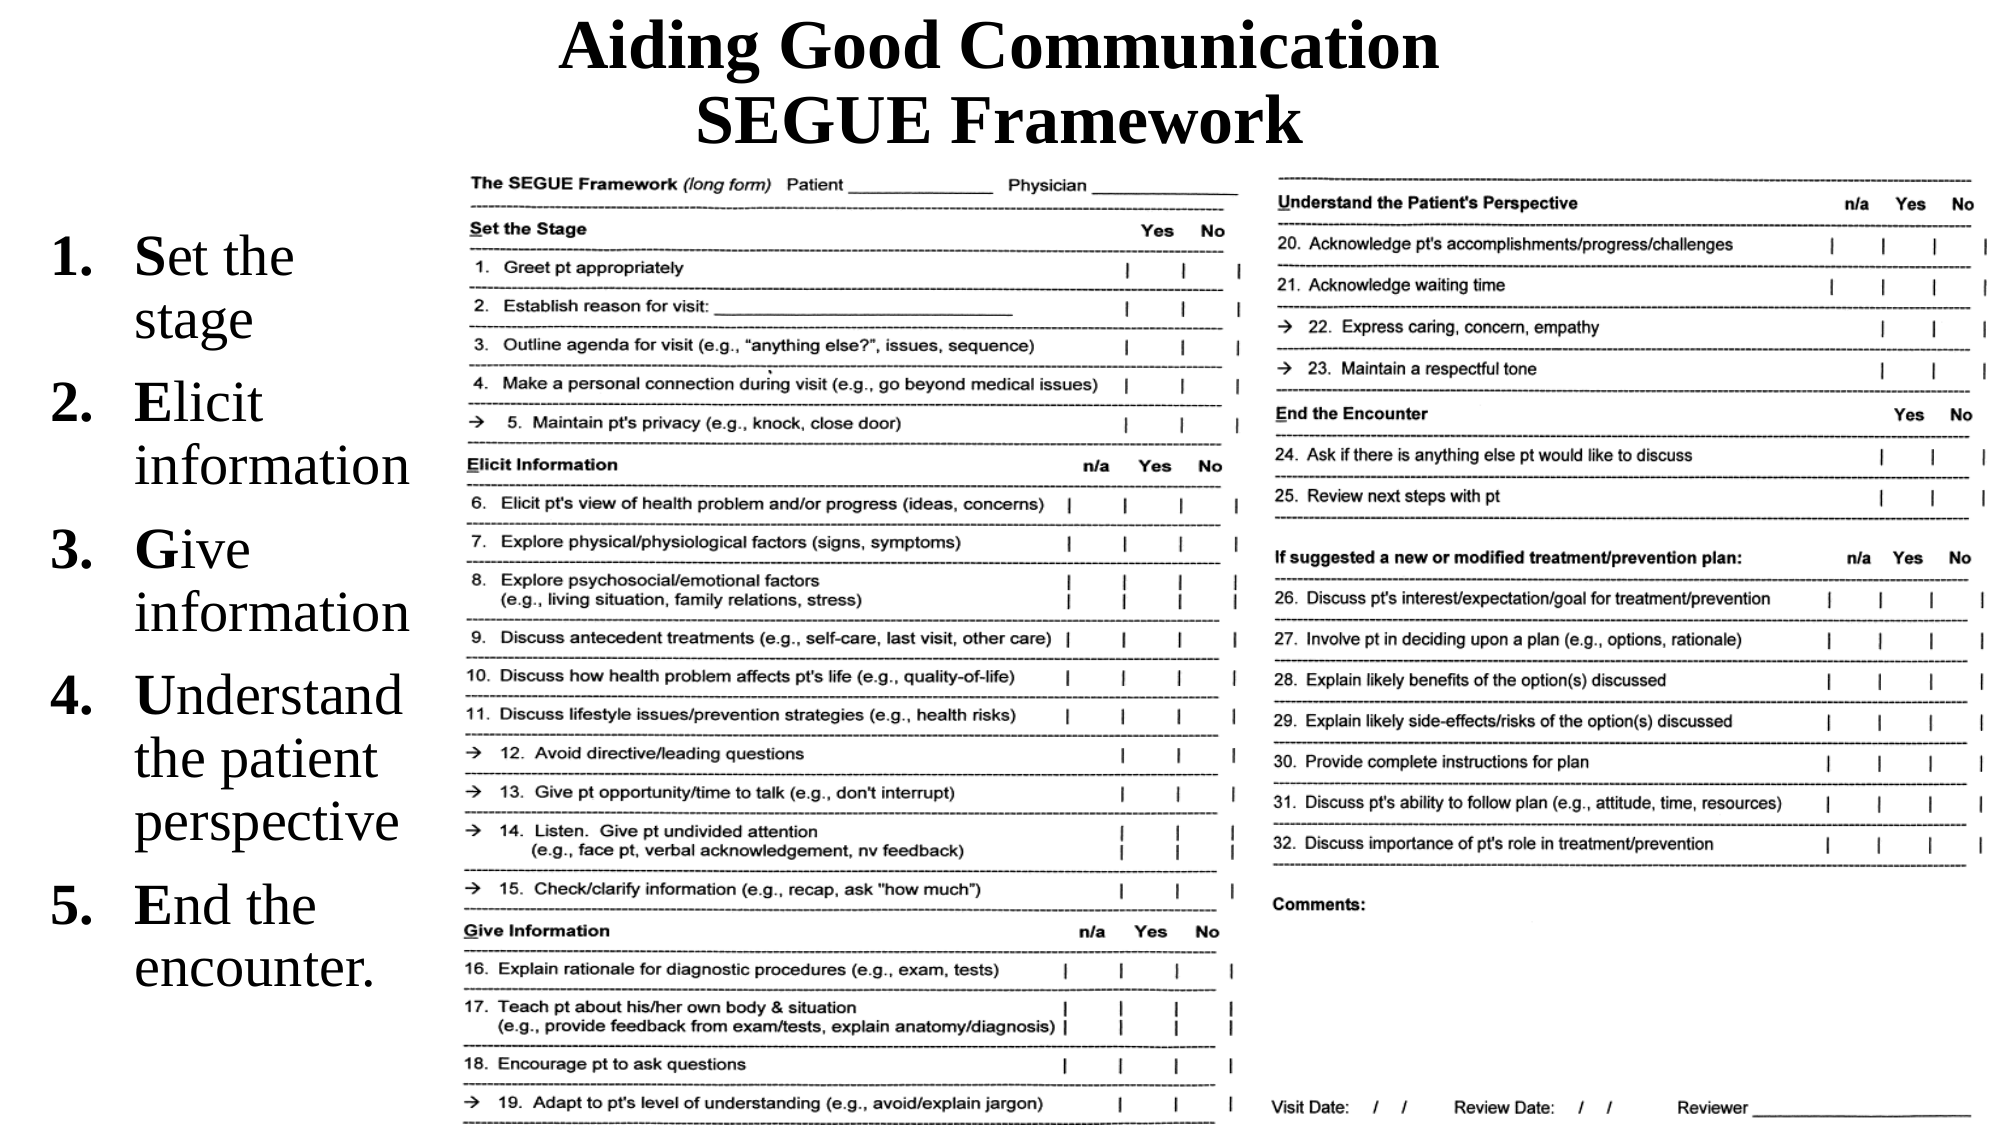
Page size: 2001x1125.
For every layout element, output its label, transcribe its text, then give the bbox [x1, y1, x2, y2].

picture [459, 176, 1243, 1125]
title Aiding Good Communication SEGUE Framework [137, 0, 1863, 167]
list Set the stage Elicit information Give information Understand the patient perspective End the encounter. [35, 217, 432, 1056]
picture [1269, 176, 1987, 1125]
